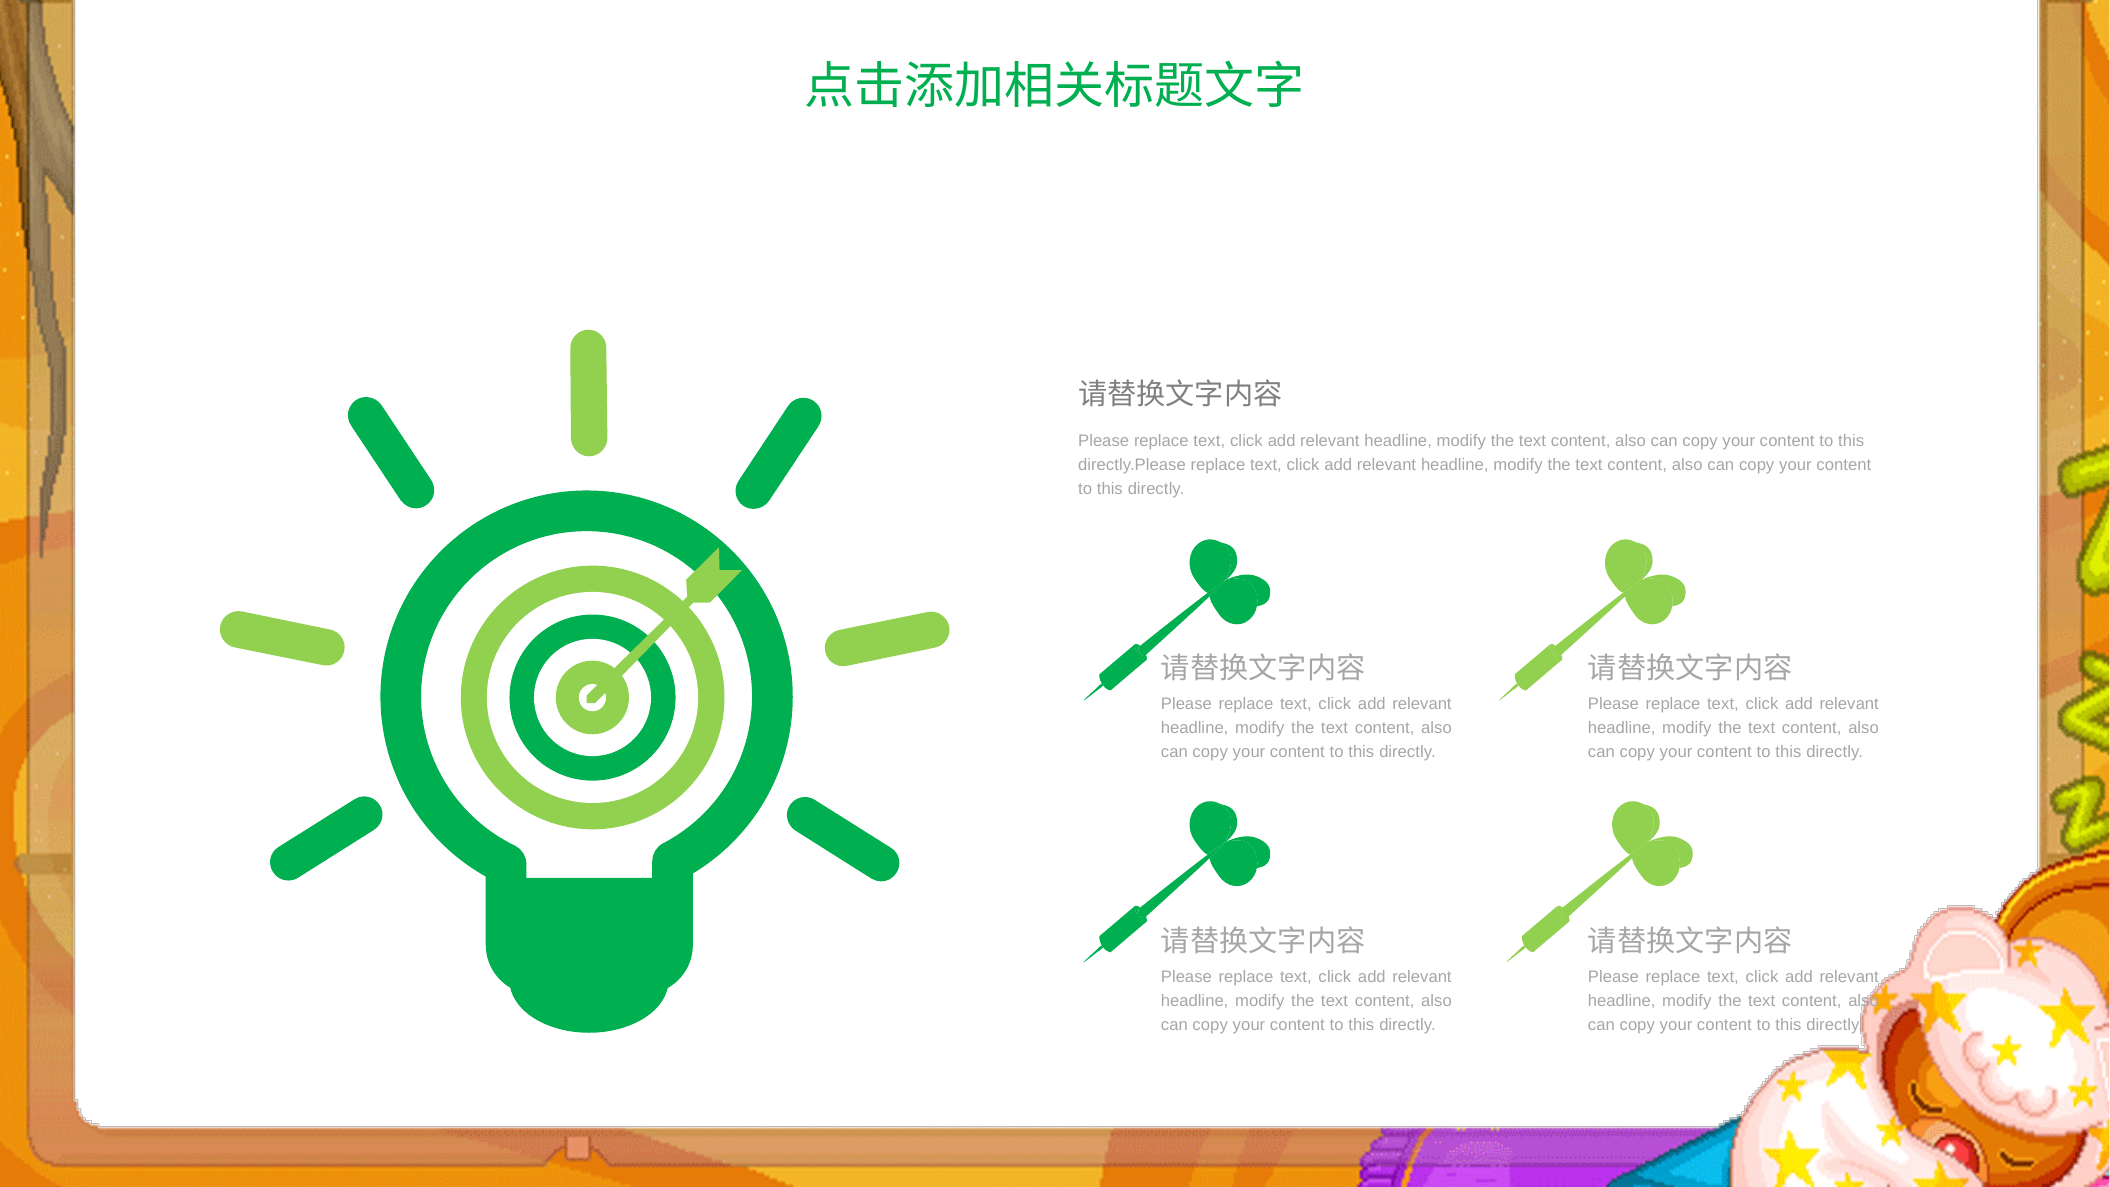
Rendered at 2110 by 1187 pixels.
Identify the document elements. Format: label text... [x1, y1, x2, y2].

text_box Please replace text, click add relevant headline, modify the text content, also can copy your content to this directly. [1160, 688, 1453, 761]
text_box [347, 397, 435, 490]
picture [0, 0, 2110, 1187]
text_box 请替换文字内容 Please replace text, click add relevant headline, modify the text content, also can copy your content to this directly.Please replace text, click add relevant headline, modify the text content, also can copy your content to this directly. [1078, 367, 1880, 498]
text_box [1499, 538, 1688, 701]
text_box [380, 490, 793, 1033]
text_box Please replace text, click add relevant headline, modify the text content, also can copy your content to this directly. [1587, 688, 1880, 761]
text_box 请替换文字内容 [1272, 915, 1395, 958]
text_box 请替换文字内容 [1688, 642, 1822, 685]
text_box [270, 796, 380, 881]
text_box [1083, 538, 1272, 701]
text_box Please replace text, click add relevant headline, modify the text content, also can copy your content to this directly. [1160, 961, 1453, 1034]
text_box Please replace text, click add relevant headline, modify the text content, also can copy your content to this directly. [1587, 961, 1880, 1034]
text_box 点击添加相关标题文字 [803, 53, 1307, 114]
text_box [1506, 799, 1695, 963]
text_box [1083, 799, 1272, 963]
text_box [570, 329, 608, 457]
text_box [793, 797, 900, 882]
text_box [824, 611, 950, 667]
text_box 请替换文字内容 [1272, 642, 1395, 685]
text_box [219, 611, 345, 666]
text_box 请替换文字内容 [1695, 915, 1822, 958]
text_box [735, 397, 822, 490]
